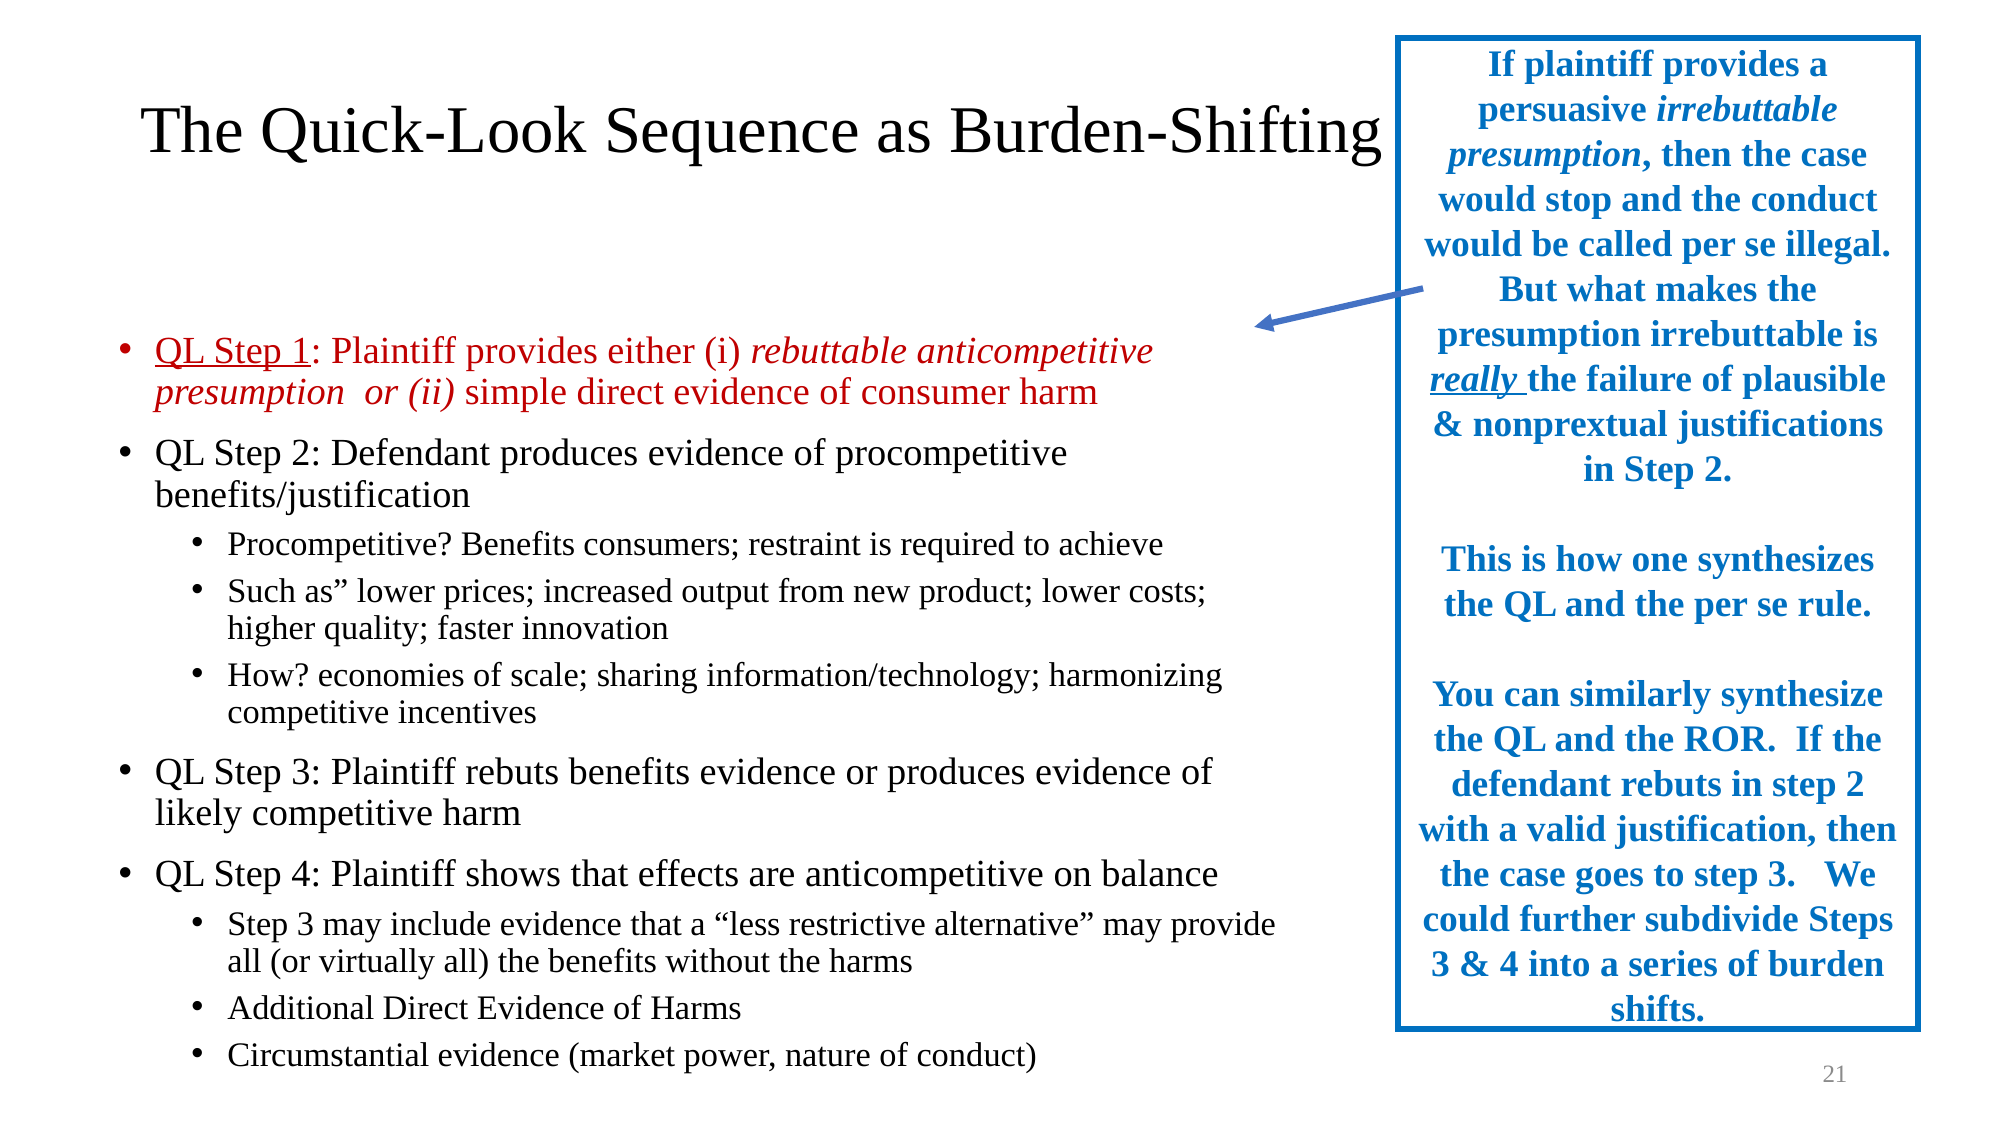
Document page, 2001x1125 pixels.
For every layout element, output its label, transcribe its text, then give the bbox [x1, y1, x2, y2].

title The Quick-Look Sequence as Burden-Shifting [125, 22, 1851, 240]
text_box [1254, 288, 1424, 327]
slide_number 21 [1412, 1042, 1863, 1103]
text_box If plaintiff provides a persuasive irrebuttable presumption, then the case would stop and the conduct would be called per se illegal. But what makes the presumption irrebuttable is really the failure of plausible & nonprextual justifications in Step 2. This is how one synthesizes the QL and the per se rule. You can similarly synthesize the QL and the ROR. If the defendant rebuts in step 2 with a valid justification, then the case goes to step 3. We could further subdivide Steps 3 & 4 into a series of burden shifts. [1397, 37, 1919, 1030]
list QL Step 1: Plaintiff provides either (i) rebuttable anticompetitive presumption or (ii) simple direct evidence of consumer harm QL Step 2: Defendant produces evidence of procompetitive benefits/justification Procompetitive? Benefits consumers; restraint is required to achieve Such as” lower prices; increased output from new product; lower costs; higher quality; faster innovation How? economies of scale; sharing information/technology; harmonizing competitive incentives QL Step 3: Plaintiff rebuts benefits evidence or produces evidence of likely competitive harm QL Step 4: Plaintiff shows that effects are anticompetitive on balance Step 3 may include evidence that a “less restrictive alternative” may provide all (or virtually all) the benefits without the harms Additional Direct Evidence of Harms Circumstantial evidence (market power, nature of conduct) [103, 256, 1296, 1088]
